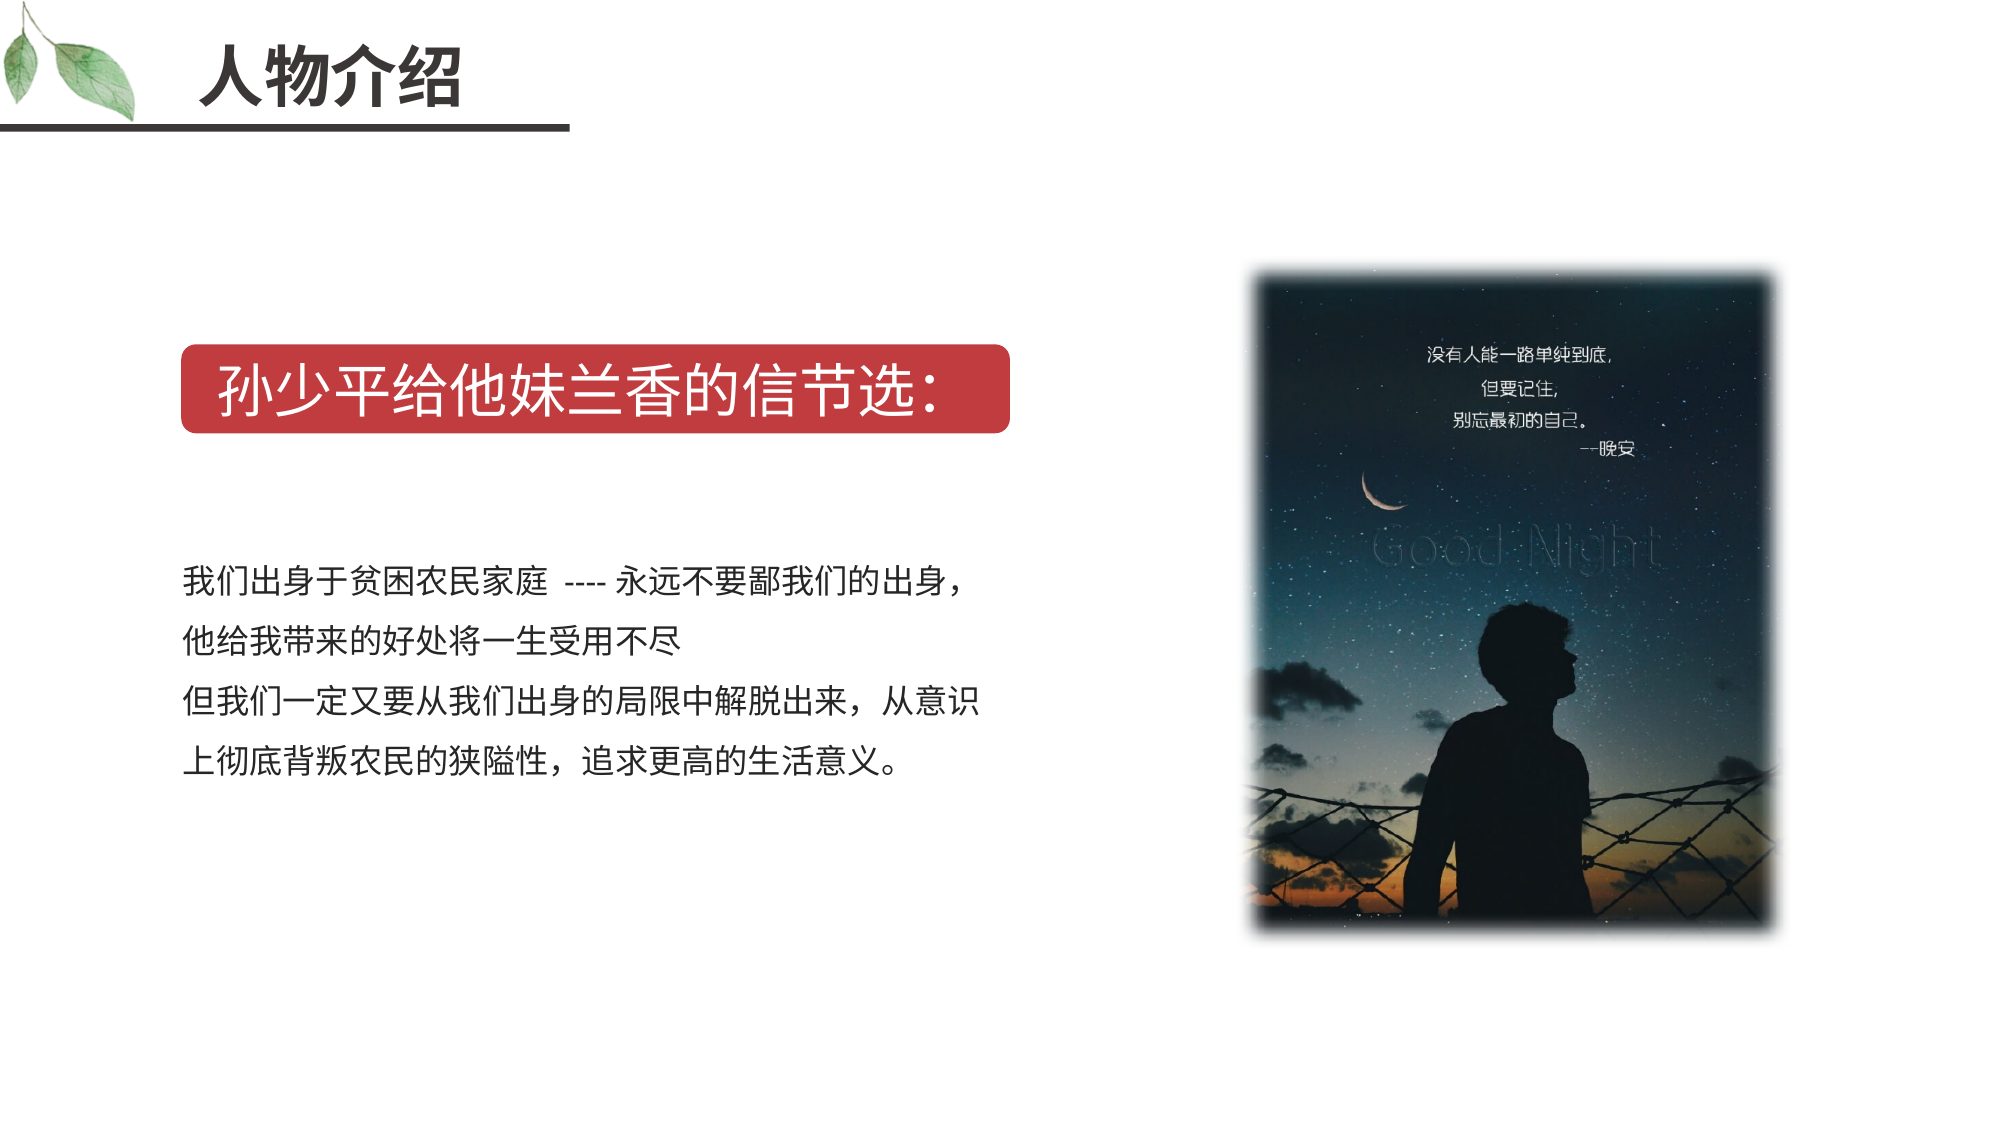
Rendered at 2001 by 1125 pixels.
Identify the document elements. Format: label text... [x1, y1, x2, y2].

text_box [0, 123, 571, 133]
text_box 人物介绍 [182, 27, 480, 123]
text_box 我们出身于贫困农民家庭 ----永远不要鄙我们的出身，他给我带来的好处将一生受用不尽 但我们一定又要从我们出身的局限中解脱出来，从意识上彻底背叛农民的狭隘性，追求更高的生活意义。 [168, 533, 1023, 788]
picture [1236, 255, 1791, 949]
text_box 孙少平给他妹兰香的信节选： [180, 343, 1011, 435]
picture [0, 0, 140, 123]
